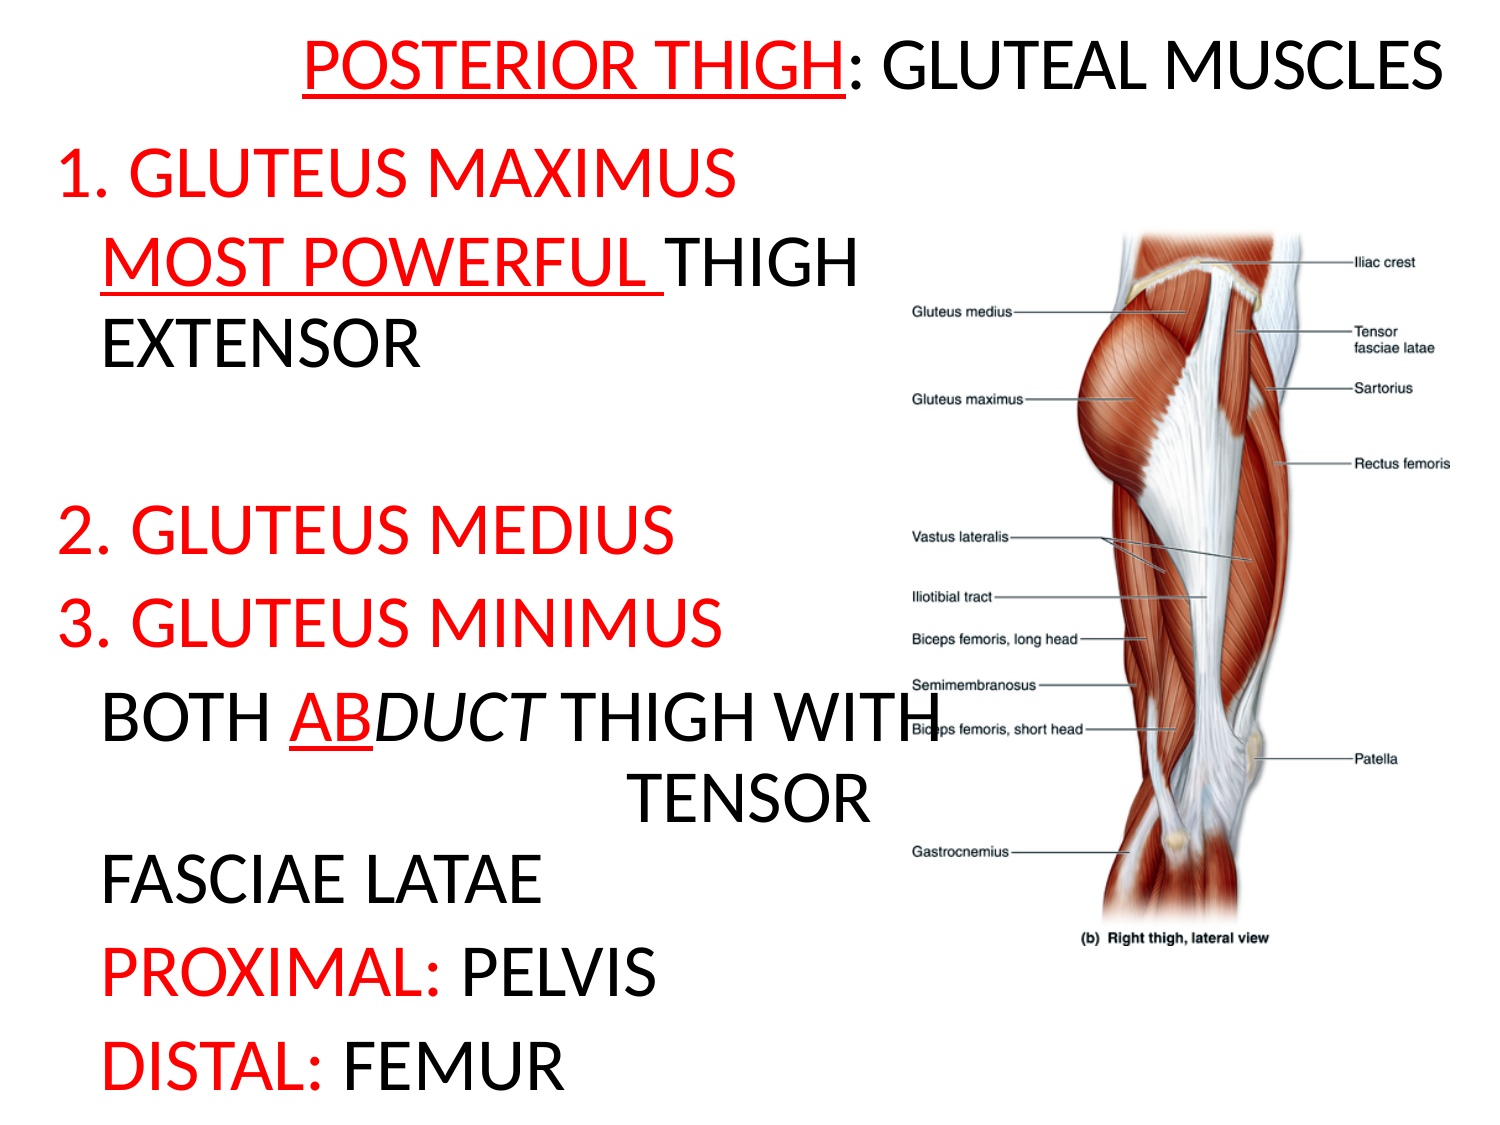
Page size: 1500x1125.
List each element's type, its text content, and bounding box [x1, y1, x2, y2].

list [911, 224, 1450, 947]
title Posterior Thigh: Gluteal Muscles [287, 0, 1500, 113]
list 1. Gluteus Maximus Most powerful thigh extensor 2. Gluteus medius 3. Gluteus minimus Both Abduct thigh with Tensor fasciae latae Proximal: Pelvis Distal: Femur [37, 125, 1048, 1080]
